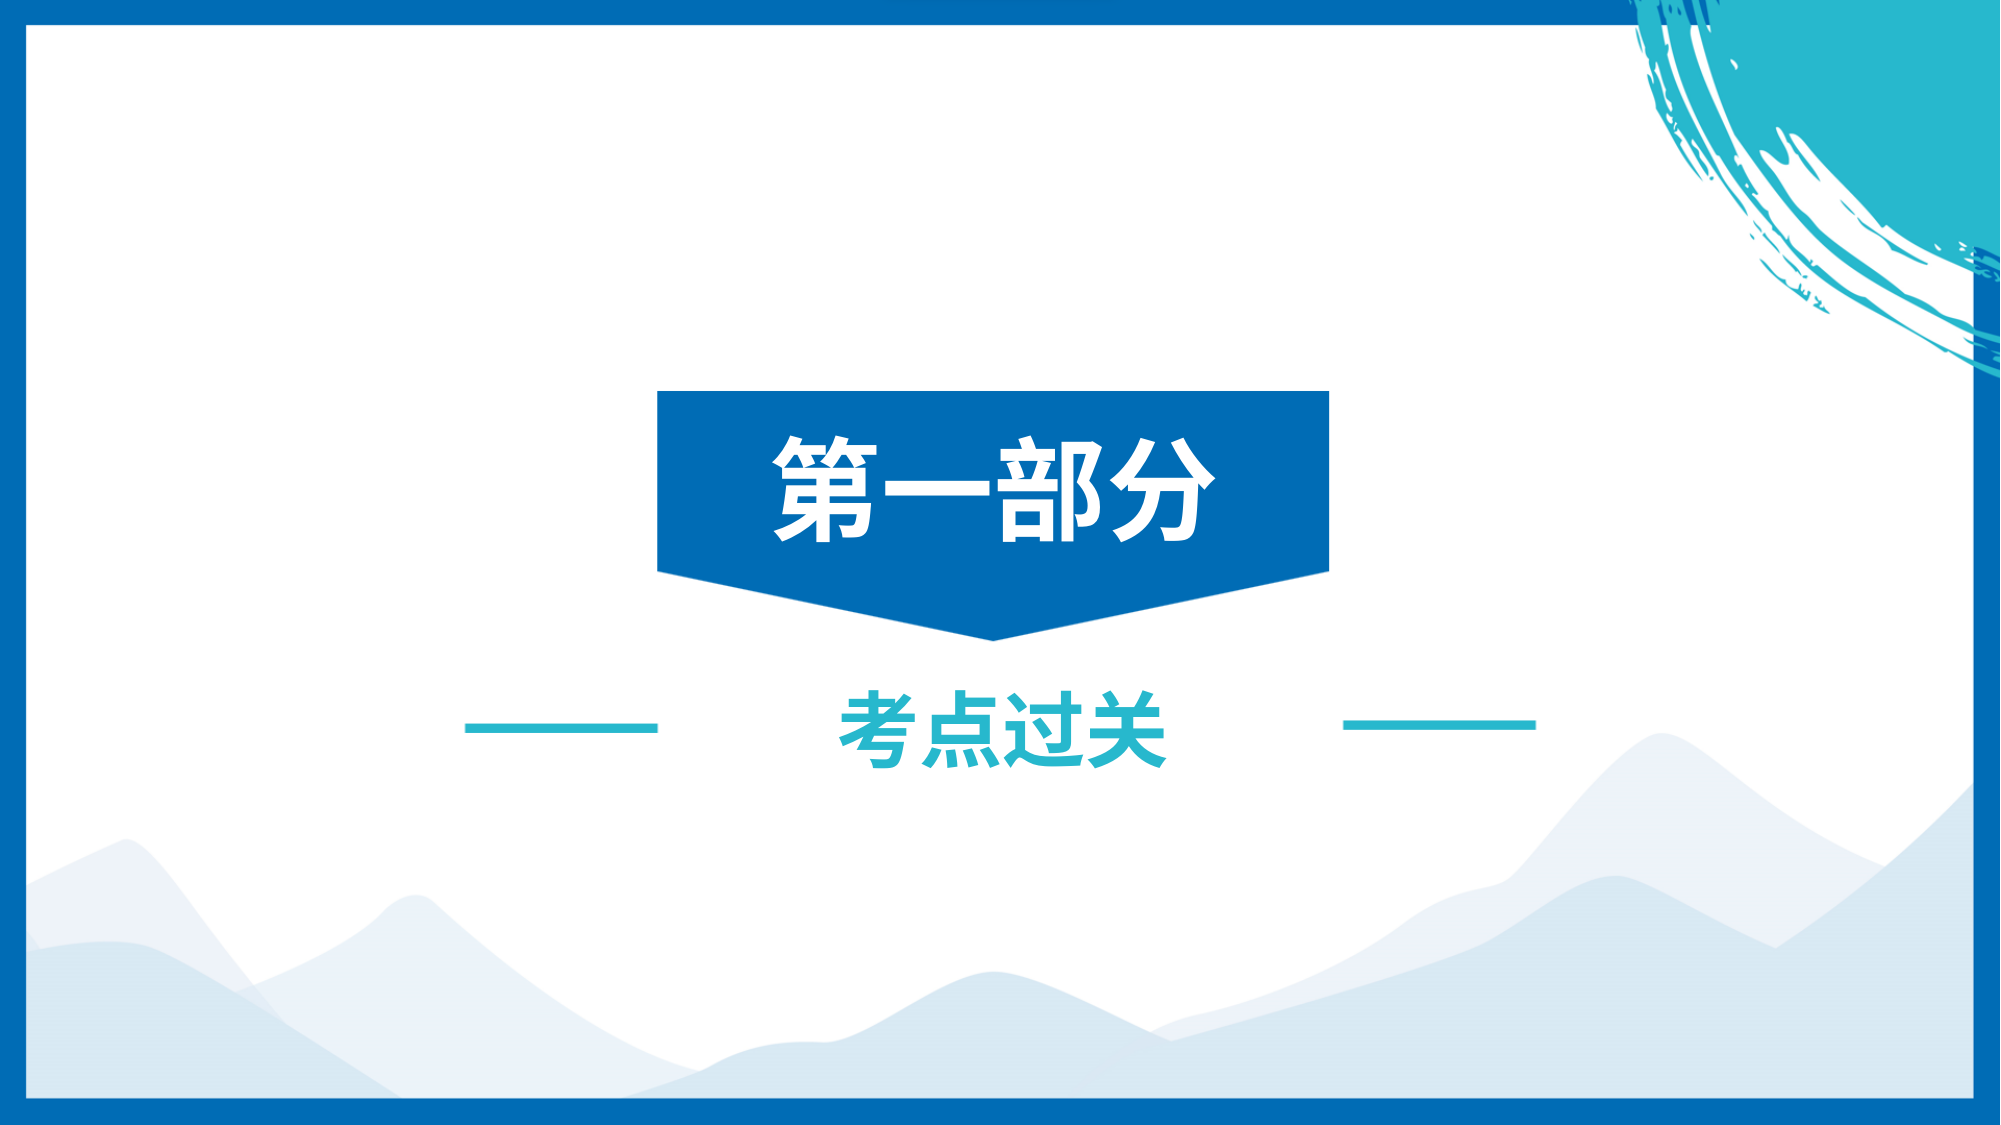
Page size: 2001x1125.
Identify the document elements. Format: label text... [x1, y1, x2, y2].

picture [0, 0, 2000, 1125]
text_box 考点过关 [659, 655, 1346, 797]
text_box 第一部分 [660, 392, 1328, 579]
